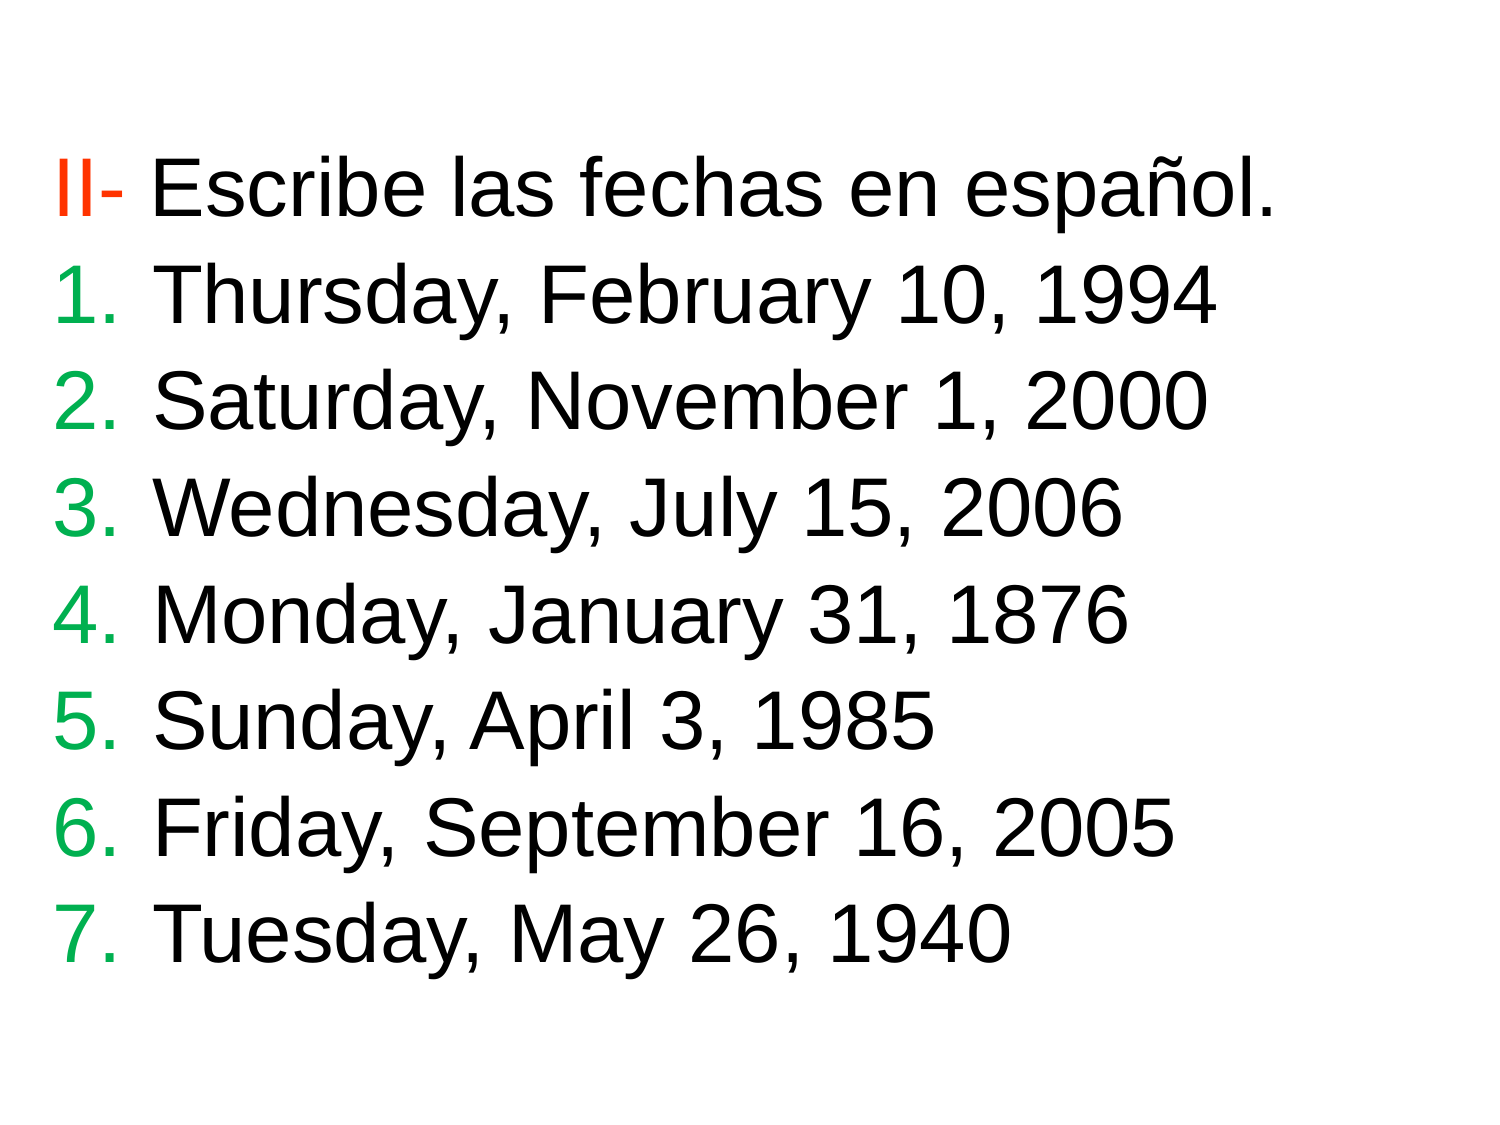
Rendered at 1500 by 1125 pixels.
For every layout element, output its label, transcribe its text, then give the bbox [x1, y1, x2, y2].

text_box II- Escribe las fechas en español. Thursday, February 10, 1994 Saturday, November 1, 2000 Wednesday, July 15, 2006 Monday, January 31, 1876 Sunday, April 3, 1985 Friday, September 16, 2005 Tuesday, May 26, 1940 [37, 137, 1475, 1050]
